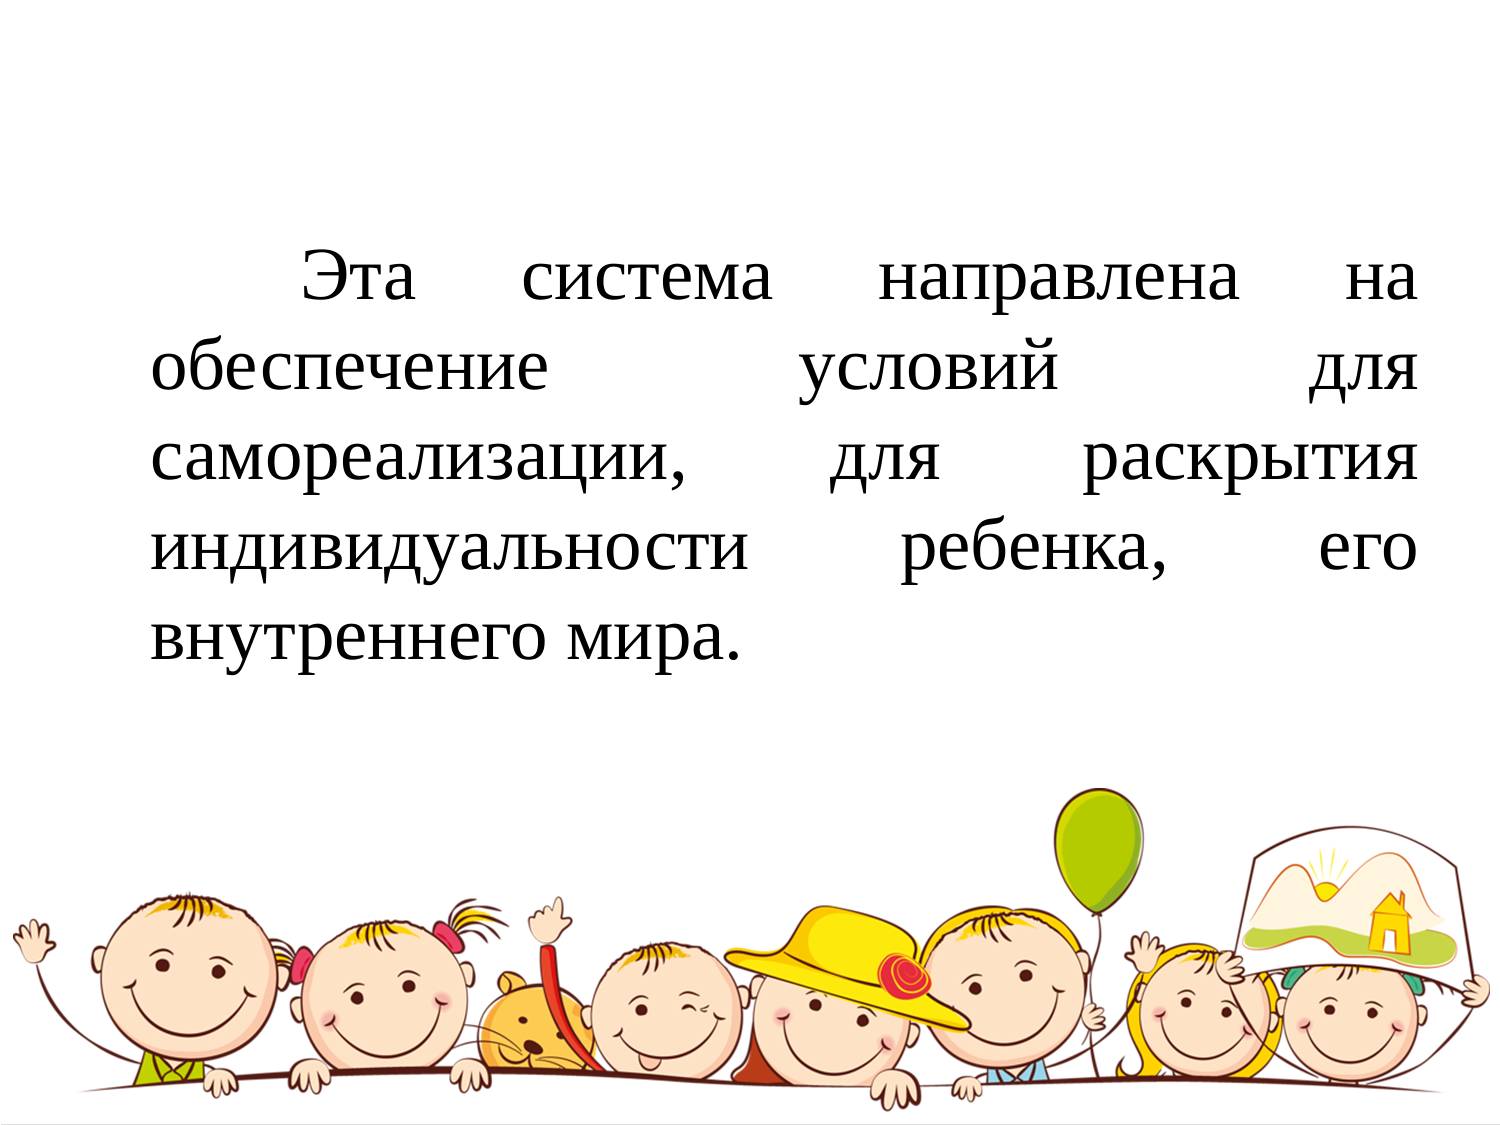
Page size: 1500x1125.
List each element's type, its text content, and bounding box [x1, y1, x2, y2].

picture [0, 0, 1500, 1125]
text_box Эта система направлена на обеспечение условий для самореализации, для раскрытия индивидуальности ребенка, его внутреннего мира. [135, 137, 1435, 772]
